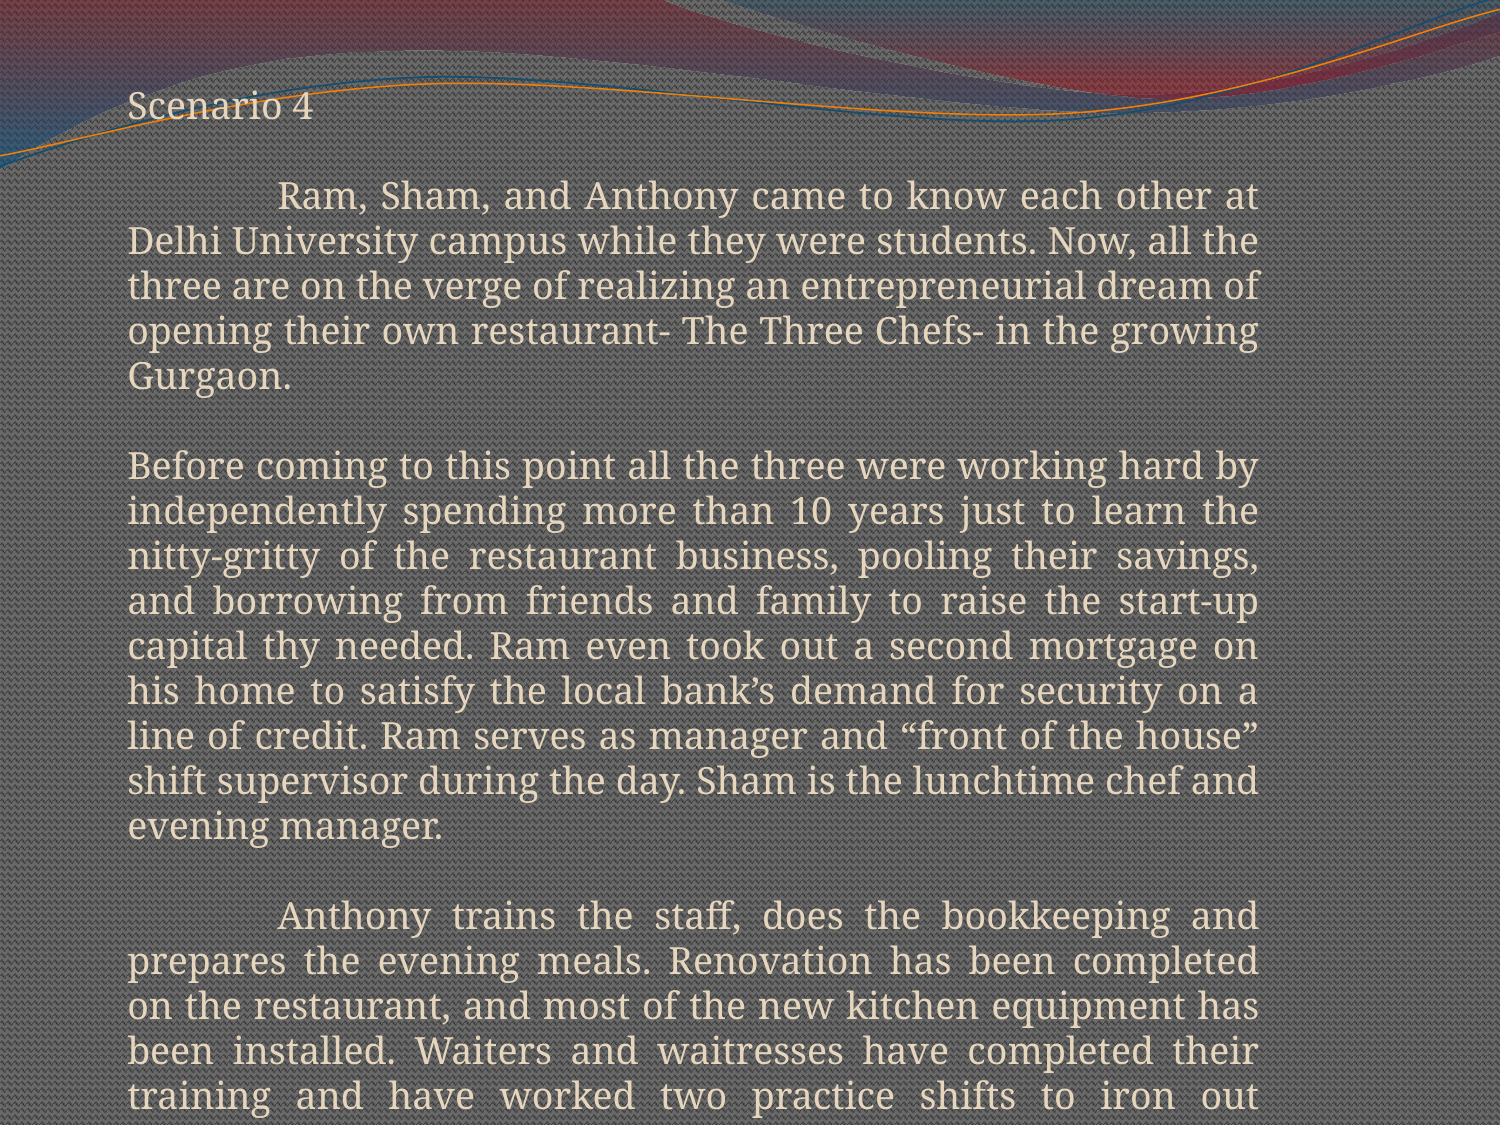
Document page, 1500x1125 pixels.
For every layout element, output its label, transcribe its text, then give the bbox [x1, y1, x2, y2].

text_box Scenario 4 Ram, Sham, and Anthony came to know each other at Delhi University campus while they were students. Now, all the three are on the verge of realizing an entrepreneurial dream of opening their own restaurant- The Three Chefs- in the growing Gurgaon. Before coming to this point all the three were working hard by independently spending more than 10 years just to learn the nitty-gritty of the restaurant business, pooling their savings, and borrowing from friends and family to raise the start-up capital thy needed. Ram even took out a second mortgage on his home to satisfy the local bank’s demand for security on a line of credit. Ram serves as manager and “front of the house” shift supervisor during the day. Sham is the lunchtime chef and evening manager. Anthony trains the staff, does the bookkeeping and prepares the evening meals. Renovation has been completed on the restaurant, and most of the new kitchen equipment has been installed. Waiters and waitresses have completed their training and have worked two practice shifts to iron out problems. [112, 74, 1275, 1125]
